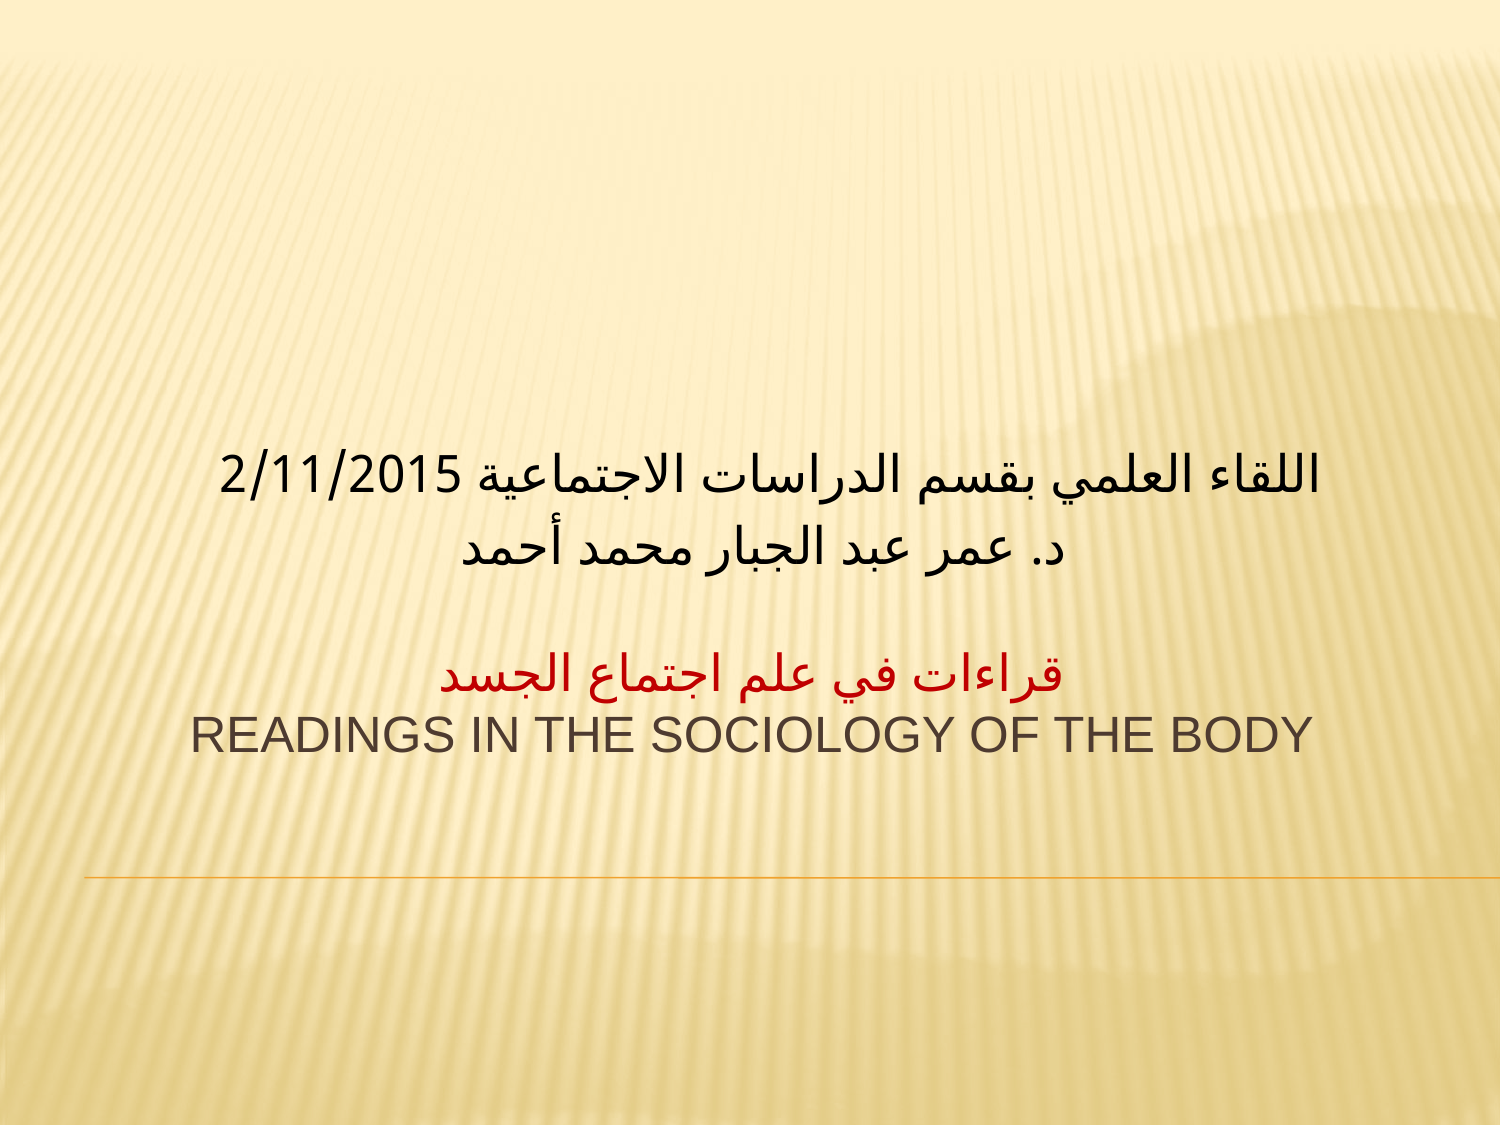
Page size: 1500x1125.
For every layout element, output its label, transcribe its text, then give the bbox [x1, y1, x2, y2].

subtitle اللقاء العلمي بقسم الدراسات الاجتماعية 2/11/2015 د. عمر عبد الجبار محمد أحمد [70, 433, 1458, 584]
title قراءات في علم اجتماع الجسد Readings in the sociology of the body [58, 632, 1447, 834]
